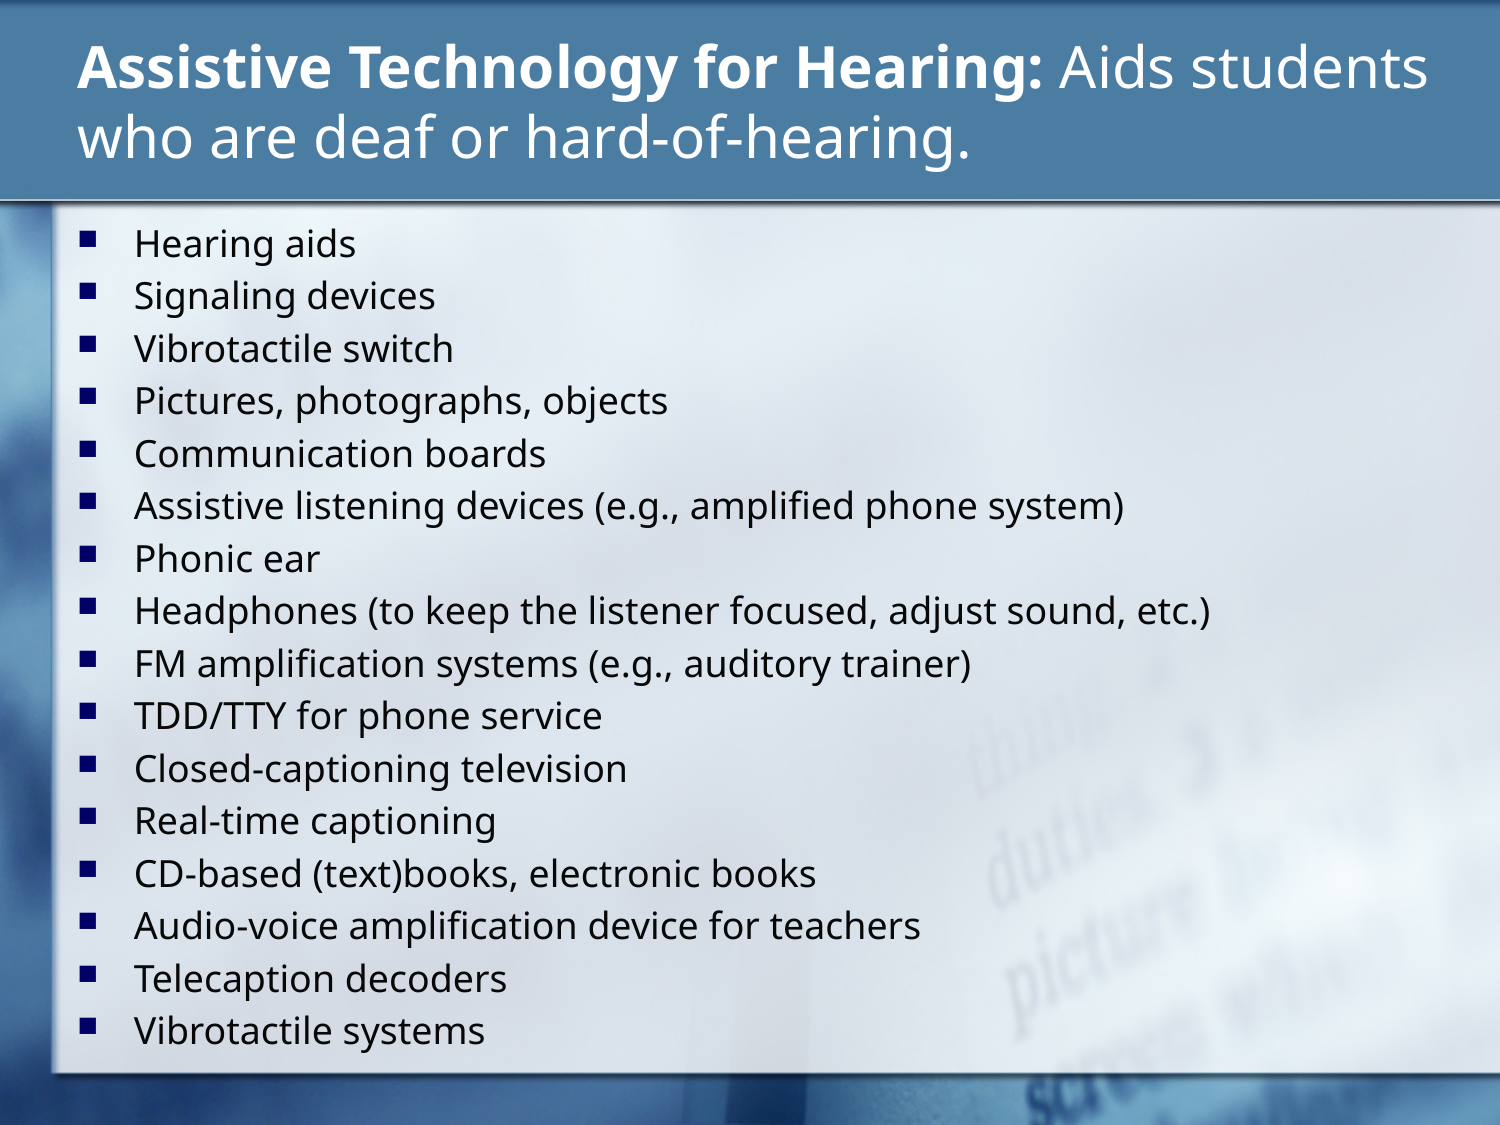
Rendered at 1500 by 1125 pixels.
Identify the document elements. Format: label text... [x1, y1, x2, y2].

list Hearing aids Signaling devices Vibrotactile switch Pictures, photographs, objects Communication boards Assistive listening devices (e.g., amplified phone system) Phonic ear Headphones (to keep the listener focused, adjust sound, etc.) FM amplification systems (e.g., auditory trainer) TDD/TTY for phone service Closed-captioning television Real-time captioning CD-based (text)books, electronic books Audio-voice amplification device for teachers Telecaption decoders Vibrotactile systems [62, 212, 1463, 1076]
title Assistive Technology for Hearing: Aids students who are deaf or hard-of-hearing. [62, 12, 1462, 188]
picture [0, 0, 1500, 1125]
